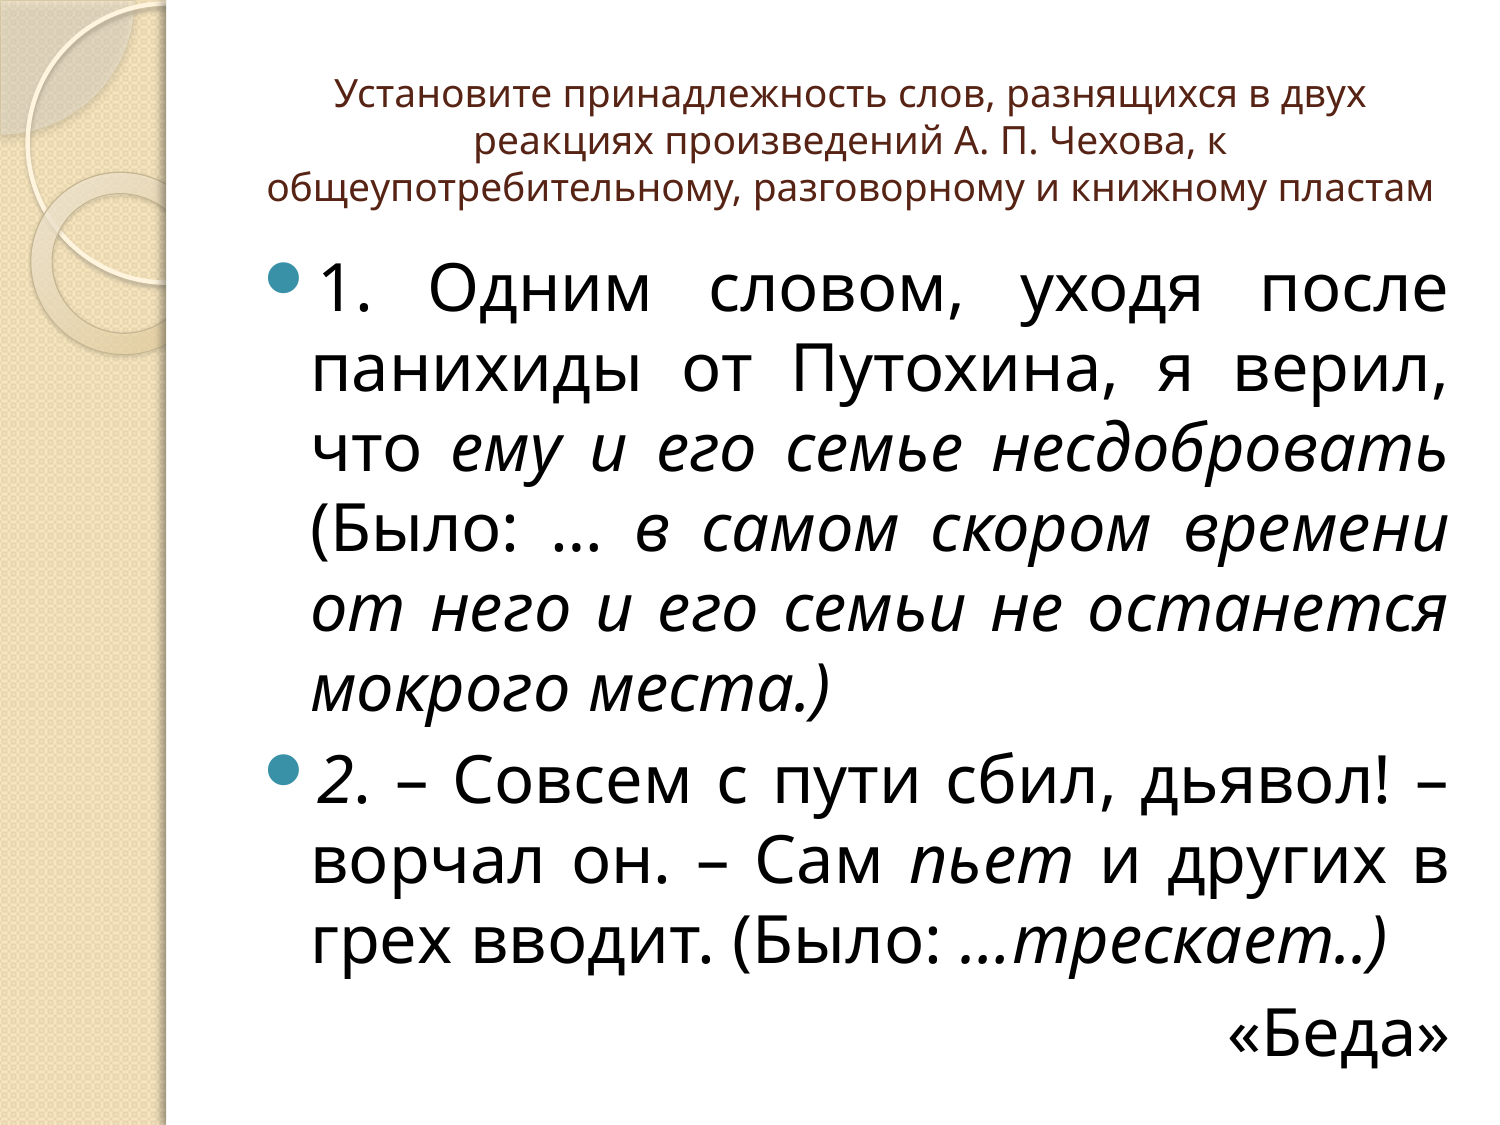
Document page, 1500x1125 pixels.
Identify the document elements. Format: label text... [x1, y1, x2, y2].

list 1. Одним словом, уходя после панихиды от Путохина, я верил, что ему и его семье несдобровать (Было: … в самом скором времени от него и его семьи не останется мокрого места.) 2. – Совсем с пути сбил, дьявол! – ворчал он. – Сам пьет и других в грех вводит. (Было: …трескает..) «Беда» [235, 237, 1466, 1025]
title Установите принадлежность слов, разнящихся в двух реакциях произведений А. П. Чехова, к общеупотребительному, разговорному и книжному пластам [235, 45, 1466, 233]
